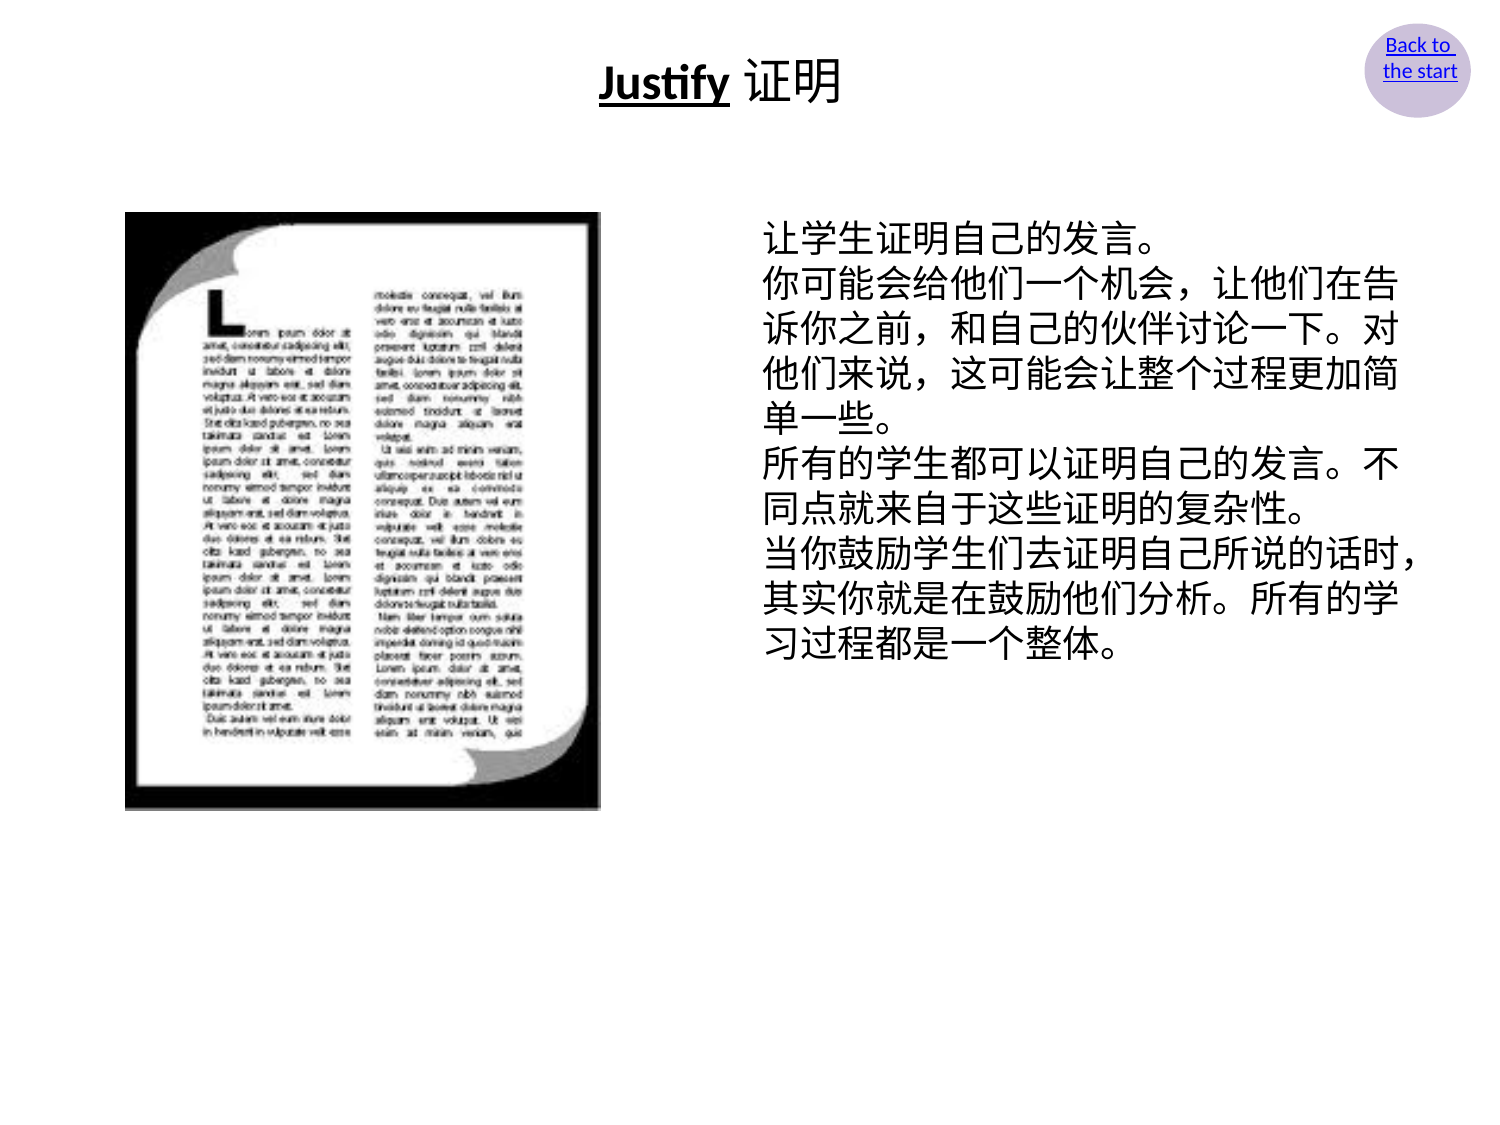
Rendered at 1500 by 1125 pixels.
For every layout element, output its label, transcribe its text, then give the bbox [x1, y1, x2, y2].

text_box Justify证明 [218, 42, 1223, 178]
text_box 让学生证明自己的发言。 你可能会给他们一个机会，让他们在告诉你之前，和自己的伙伴讨论一下。对他们来说，这可能会让整个过程更加简单一些。 所有的学生都可以证明自己的发言。不同点就来自于这些证明的复杂性。 当你鼓励学生们去证明自己所说的话时，其实你就是在鼓励他们分析。所有的学习过程都是一个整体。 [747, 208, 1433, 673]
text_box Back to the start [1359, 23, 1483, 91]
picture [125, 211, 601, 811]
text_box [1367, 91, 1468, 120]
